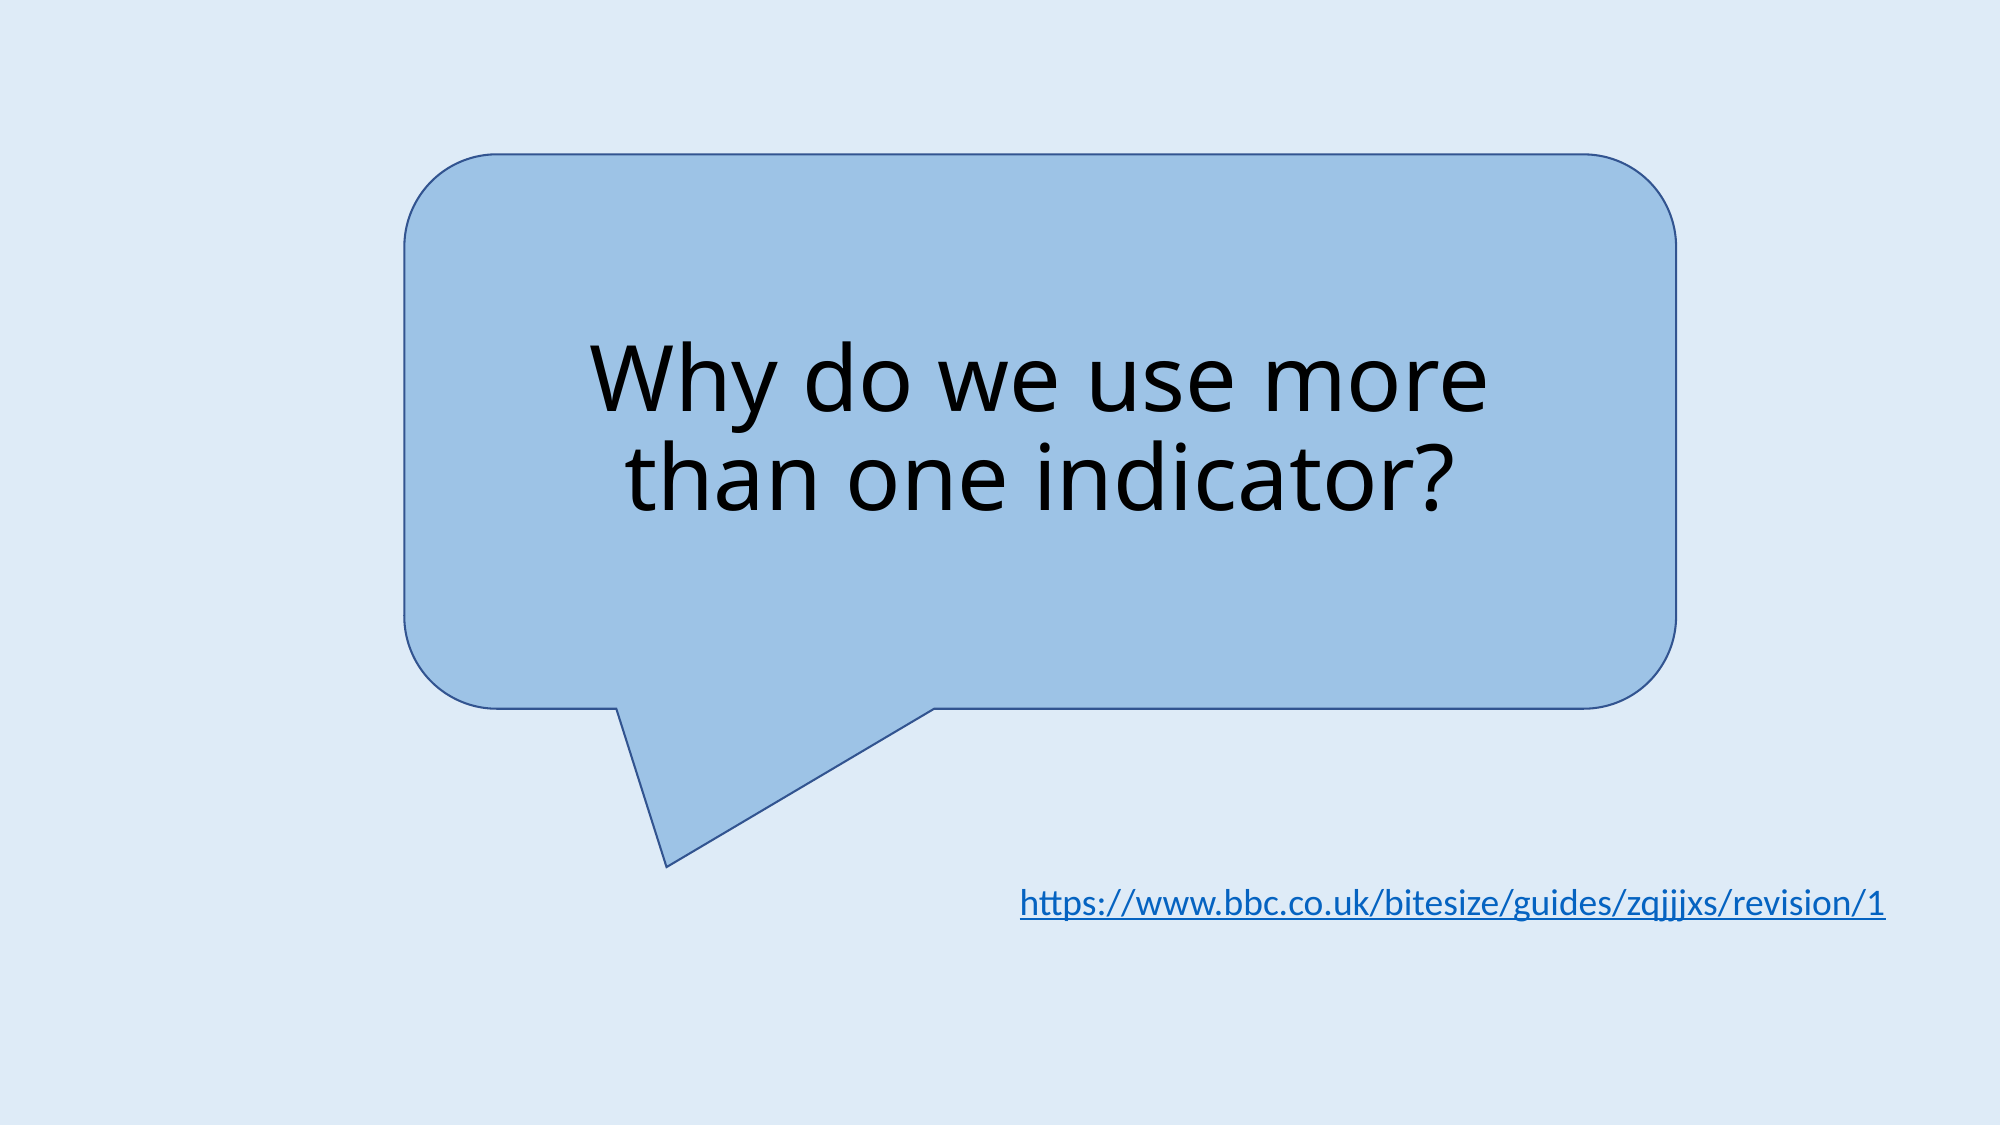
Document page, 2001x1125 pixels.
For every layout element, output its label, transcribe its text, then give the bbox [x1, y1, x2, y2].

title Why do we use more than one indicator? [472, 322, 1609, 541]
text_box [403, 153, 1678, 869]
text_box https://www.bbc.co.uk/bitesize/guides/zqjjjxs/revision/1 [1004, 870, 1902, 976]
